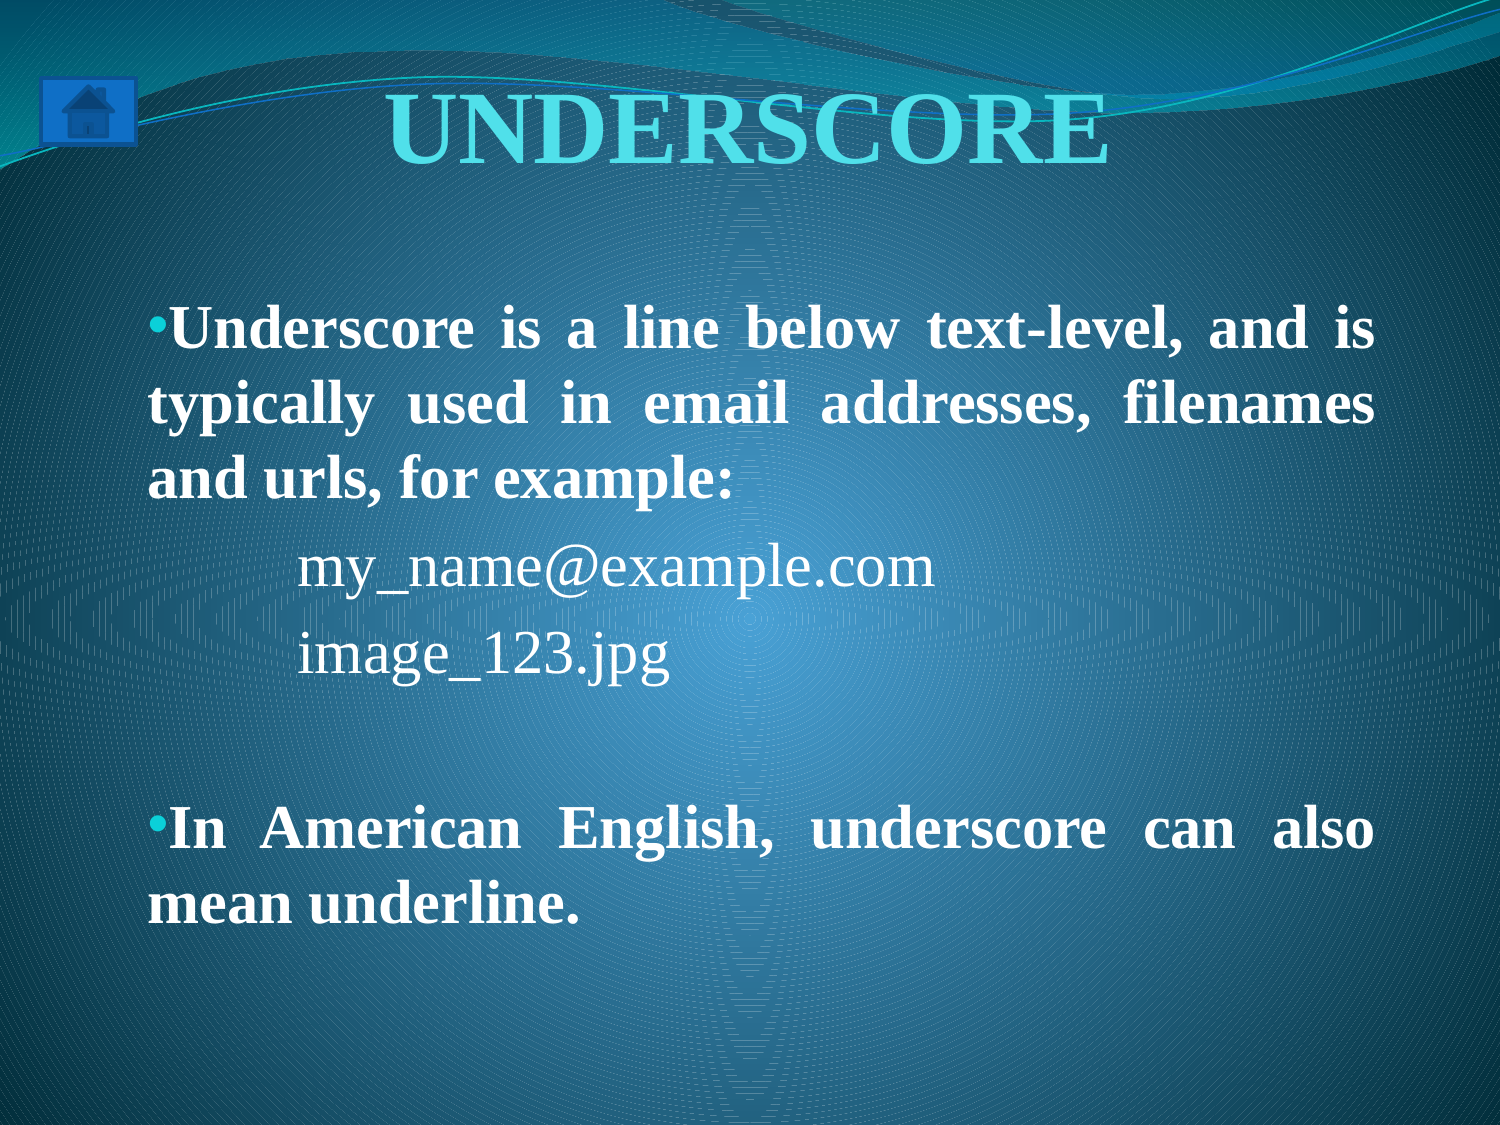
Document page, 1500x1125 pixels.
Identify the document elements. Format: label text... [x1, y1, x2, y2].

text_box [39, 76, 138, 147]
title UNDERSCORE [112, 26, 1388, 185]
subtitle Underscore is a line below text-level, and is typically used in email addresses, filenames and urls, for example: my_name@example.com image_123.jpg In American English, underscore can also mean underline. [147, 278, 1388, 1000]
